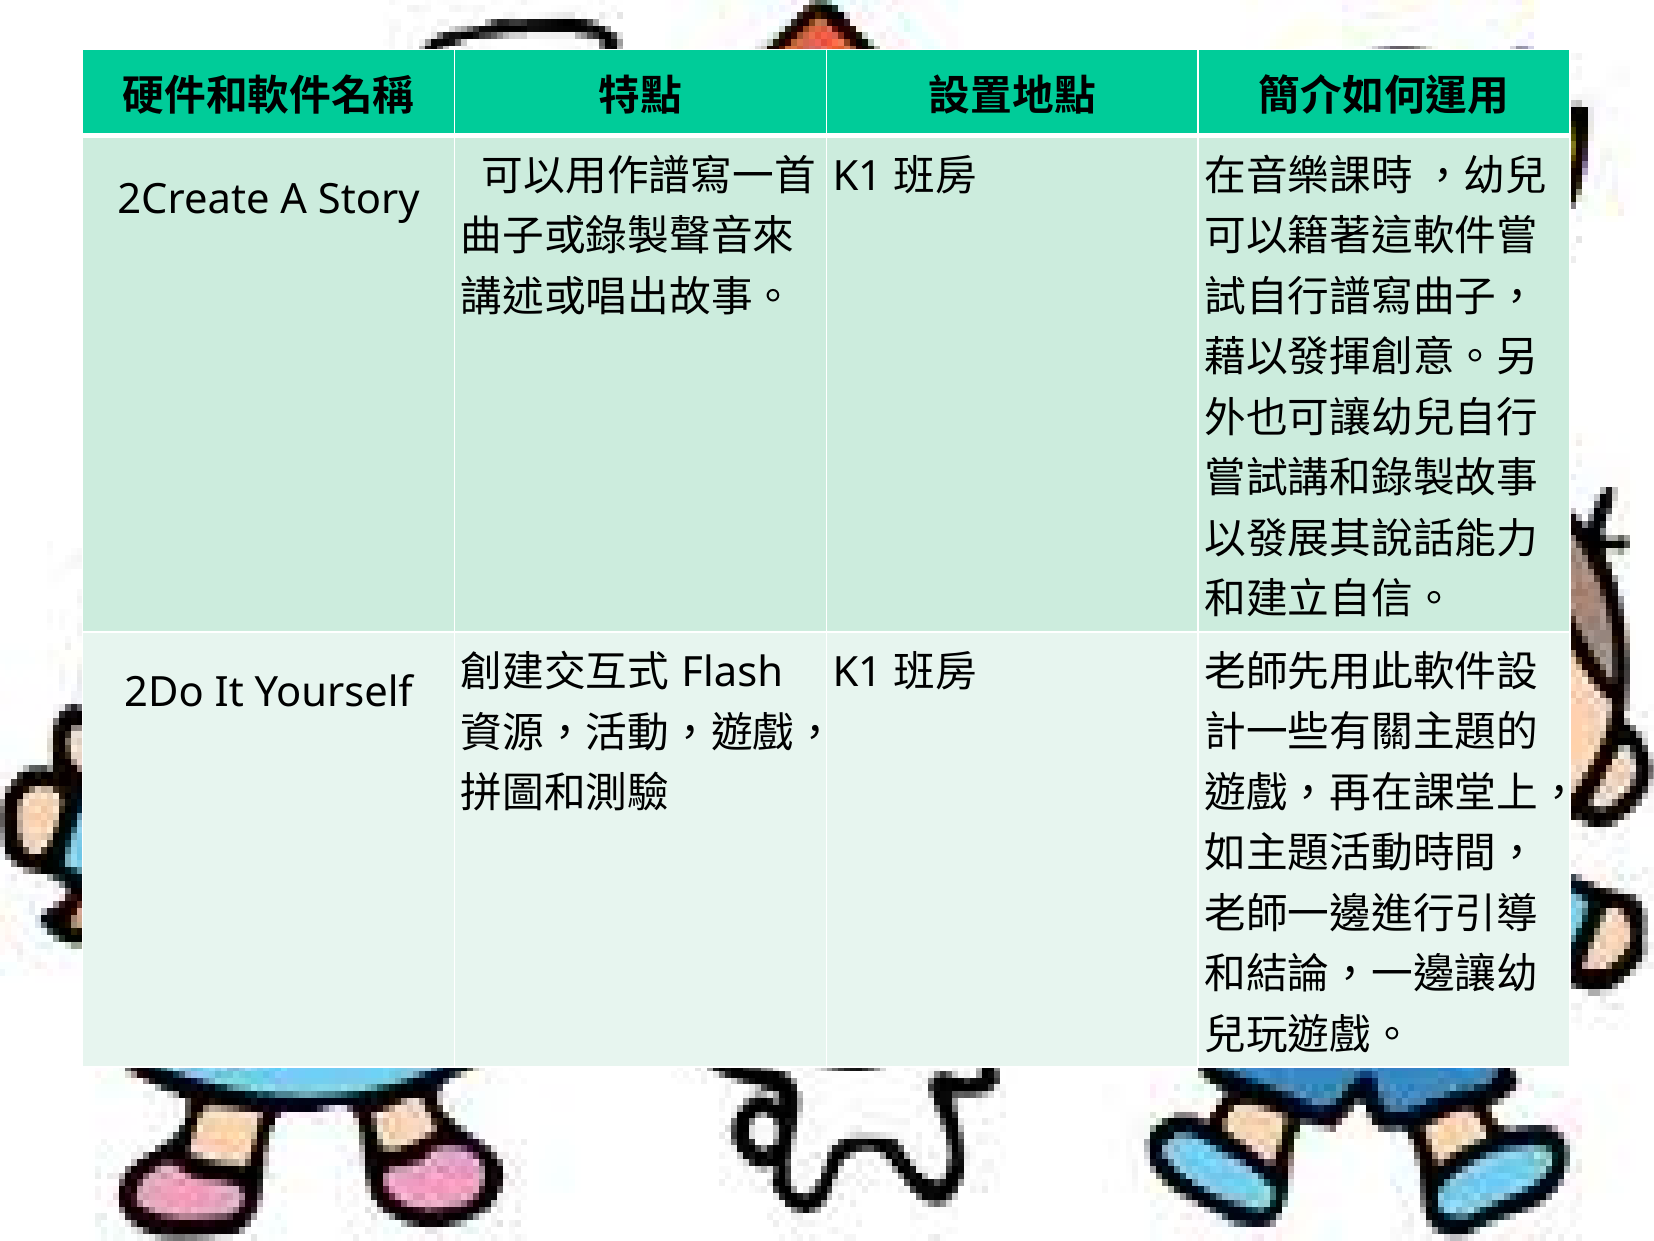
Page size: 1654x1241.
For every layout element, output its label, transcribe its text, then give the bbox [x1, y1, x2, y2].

table_cell 可以用作譜寫一首曲子或錄製聲音來講述或唱出故事。 [455, 138, 826, 631]
table_cell 老師先用此軟件設計一些有關主題的遊戲，再在課堂上，如主題活動時間，老師一邊進行引導和結論，一邊讓幼兒玩遊戲。 [1199, 633, 1569, 1066]
table_cell K1班房 [827, 138, 1197, 631]
table_header 設置地點 [827, 50, 1197, 133]
table_cell K1班房 [827, 633, 1197, 1066]
table_cell 2Do It Yourself [83, 633, 454, 1066]
table_cell 2Create A Story [83, 138, 454, 631]
table_cell 創建交互式Flash資源，活動，遊戲，拼圖和測驗 [455, 633, 826, 1066]
table_header 硬件和軟件名稱 [83, 50, 454, 133]
table_header 簡介如何運用 [1199, 50, 1569, 133]
table_header 特點 [455, 50, 826, 133]
table_cell 在音樂課時 ，幼兒可以籍著這軟件嘗試自行譜寫曲子，藉以發揮創意。另外也可讓幼兒自行嘗試講和錄製故事以發展其說話能力和建立自信。 [1199, 138, 1569, 631]
picture [0, 0, 1654, 1241]
